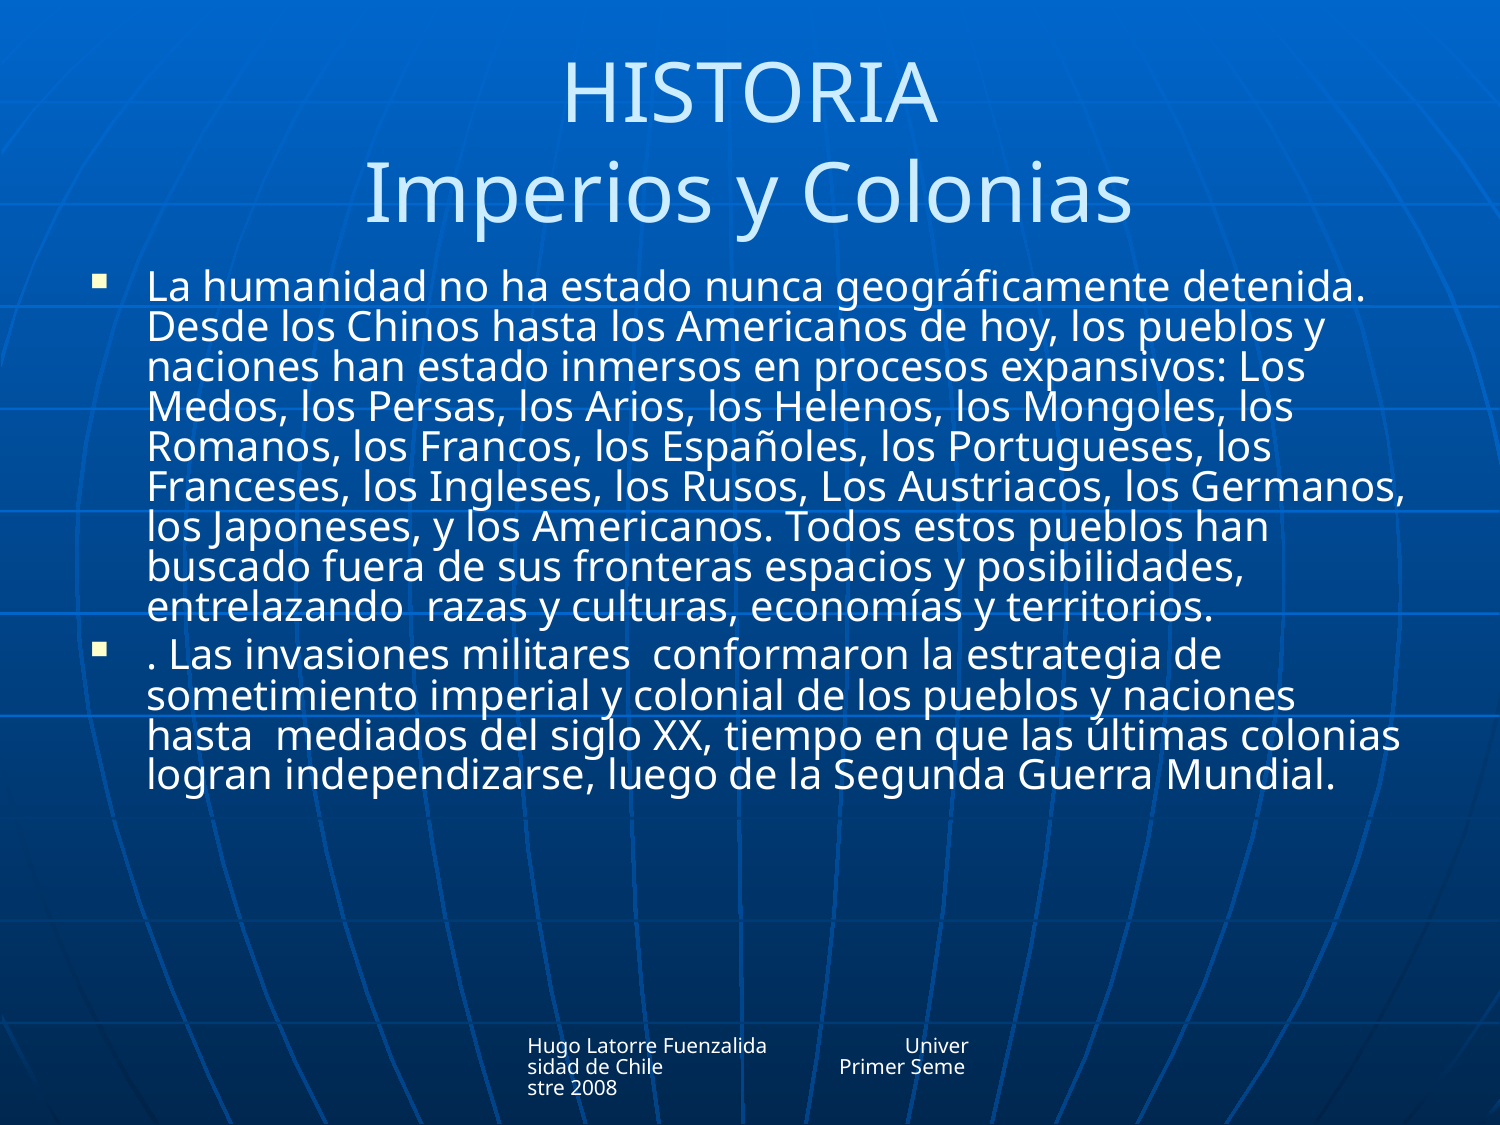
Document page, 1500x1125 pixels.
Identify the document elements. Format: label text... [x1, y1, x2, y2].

footer Hugo Latorre Fuenzalida Universidad de Chile Primer Semestre 2008 [512, 1024, 988, 1101]
list La humanidad no ha estado nunca geográficamente detenida. Desde los Chinos hasta los Americanos de hoy, los pueblos y naciones han estado inmersos en procesos expansivos: Los Medos, los Persas, los Arios, los Helenos, los Mongoles, los Romanos, los Francos, los Españoles, los Portugueses, los Franceses, los Ingleses, los Rusos, Los Austriacos, los Germanos, los Japoneses, y los Americanos. Todos estos pueblos han buscado fuera de sus fronteras espacios y posibilidades, entrelazando razas y culturas, economías y territorios. . Las invasiones militares conformaron la estrategia de sometimiento imperial y colonial de los pueblos y naciones hasta mediados del siglo XX, tiempo en que las últimas colonias logran independizarse, luego de la Segunda Guerra Mundial. [74, 262, 1426, 1006]
title HISTORIA Imperios y Colonias [74, 45, 1426, 233]
